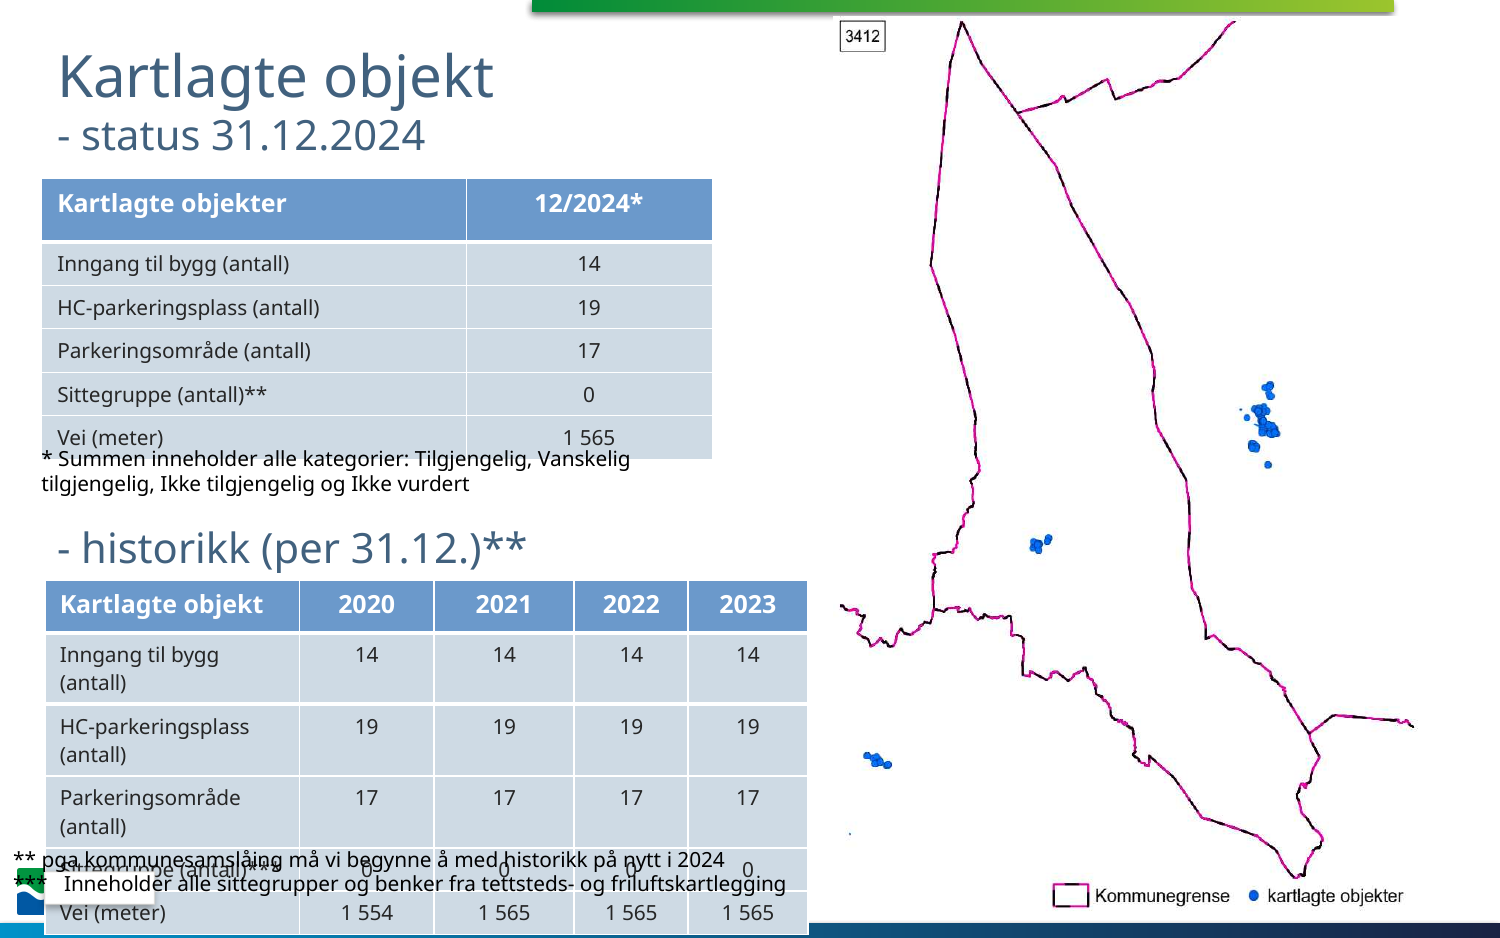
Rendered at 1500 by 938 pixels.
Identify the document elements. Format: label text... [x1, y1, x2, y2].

text_box - historikk (per 31.12.)** [42, 496, 828, 580]
table_cell 19 [435, 706, 573, 775]
table_cell HC-parkeringsplass (antall) [46, 706, 299, 775]
table_cell Inngang til bygg (antall) [42, 244, 466, 285]
table_cell 19 [575, 706, 687, 775]
table_cell 0 [467, 373, 712, 415]
table_cell Vei (meter) [42, 416, 466, 438]
text_box * Summen inneholder alle kategorier: Tilgjengelig, Vanskelig tilgjengelig, Ikke tilgjengelig og Ikke vurdert [26, 438, 711, 504]
table_cell Parkeringsområde (antall) [46, 777, 299, 838]
table_cell 14 [575, 635, 687, 702]
table_header 2023 [689, 581, 807, 631]
table_cell 17 [575, 777, 687, 838]
table_cell 17 [689, 777, 807, 847]
table_cell Inngang til bygg (antall) [46, 635, 299, 702]
table_cell 19 [689, 706, 807, 775]
table_cell 14 [689, 635, 807, 702]
picture [833, 16, 1419, 913]
table_cell 0 [802, 849, 807, 890]
table_header 2020 [300, 581, 433, 631]
text_box Kartlagte objekt - status 31.12.2024 [42, 24, 828, 167]
table_cell Sittegruppe (antall)** [42, 373, 466, 415]
table_cell HC-parkeringsplass (antall) [42, 286, 466, 328]
table_cell 19 [467, 286, 712, 328]
table_cell 1 565 [467, 416, 712, 459]
table_header Kartlagte objekter [42, 179, 466, 240]
table_cell 14 [435, 635, 573, 702]
table_cell Parkeringsområde (antall) [42, 329, 466, 372]
table_cell Vei (meter) [46, 904, 299, 934]
table_cell 1 565 [435, 904, 573, 934]
table_cell 14 [467, 244, 712, 285]
table_cell 17 [300, 777, 433, 838]
table_cell 19 [300, 706, 433, 775]
table_header 12/2024* [467, 179, 712, 240]
table_header 2022 [575, 581, 687, 631]
table_header Kartlagte objekt [46, 581, 299, 631]
table_cell 17 [435, 777, 573, 838]
table_header 2021 [435, 581, 573, 631]
text_box ** pga kommunesamslåing må vi begynne å med historikk på nytt i 2024 *** Inneholder alle sittegrupper og benker fra tettsteds- og friluftskartlegging [0, 838, 802, 904]
table_cell 14 [300, 635, 433, 702]
table_cell 1 554 [300, 904, 433, 934]
table_cell 1 565 [689, 892, 807, 934]
table_cell 17 [467, 329, 712, 372]
table_cell 1 565 [575, 904, 687, 934]
